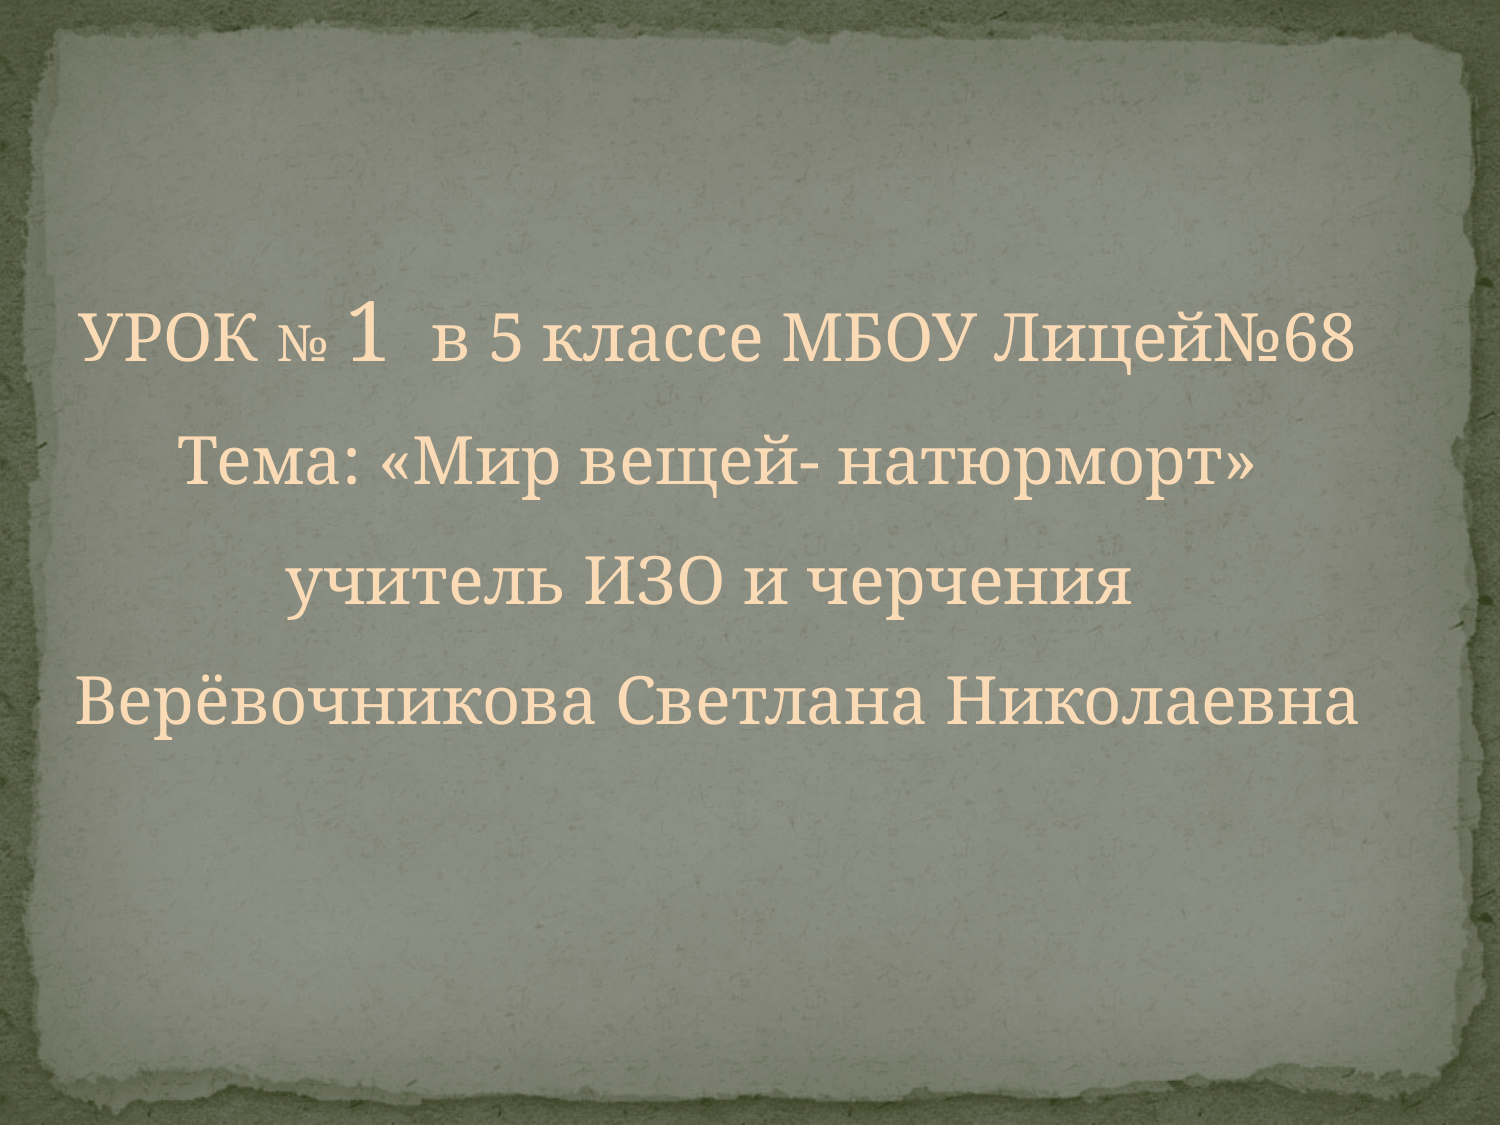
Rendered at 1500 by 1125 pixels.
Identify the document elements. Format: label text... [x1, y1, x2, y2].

text_box УРОК № 1 в 5 классе МБОУ Лицей№68 Тема: «Мир вещей- натюрморт» учитель ИЗО и черчения Верёвочникова Светлана Николаевна [59, 220, 1377, 745]
